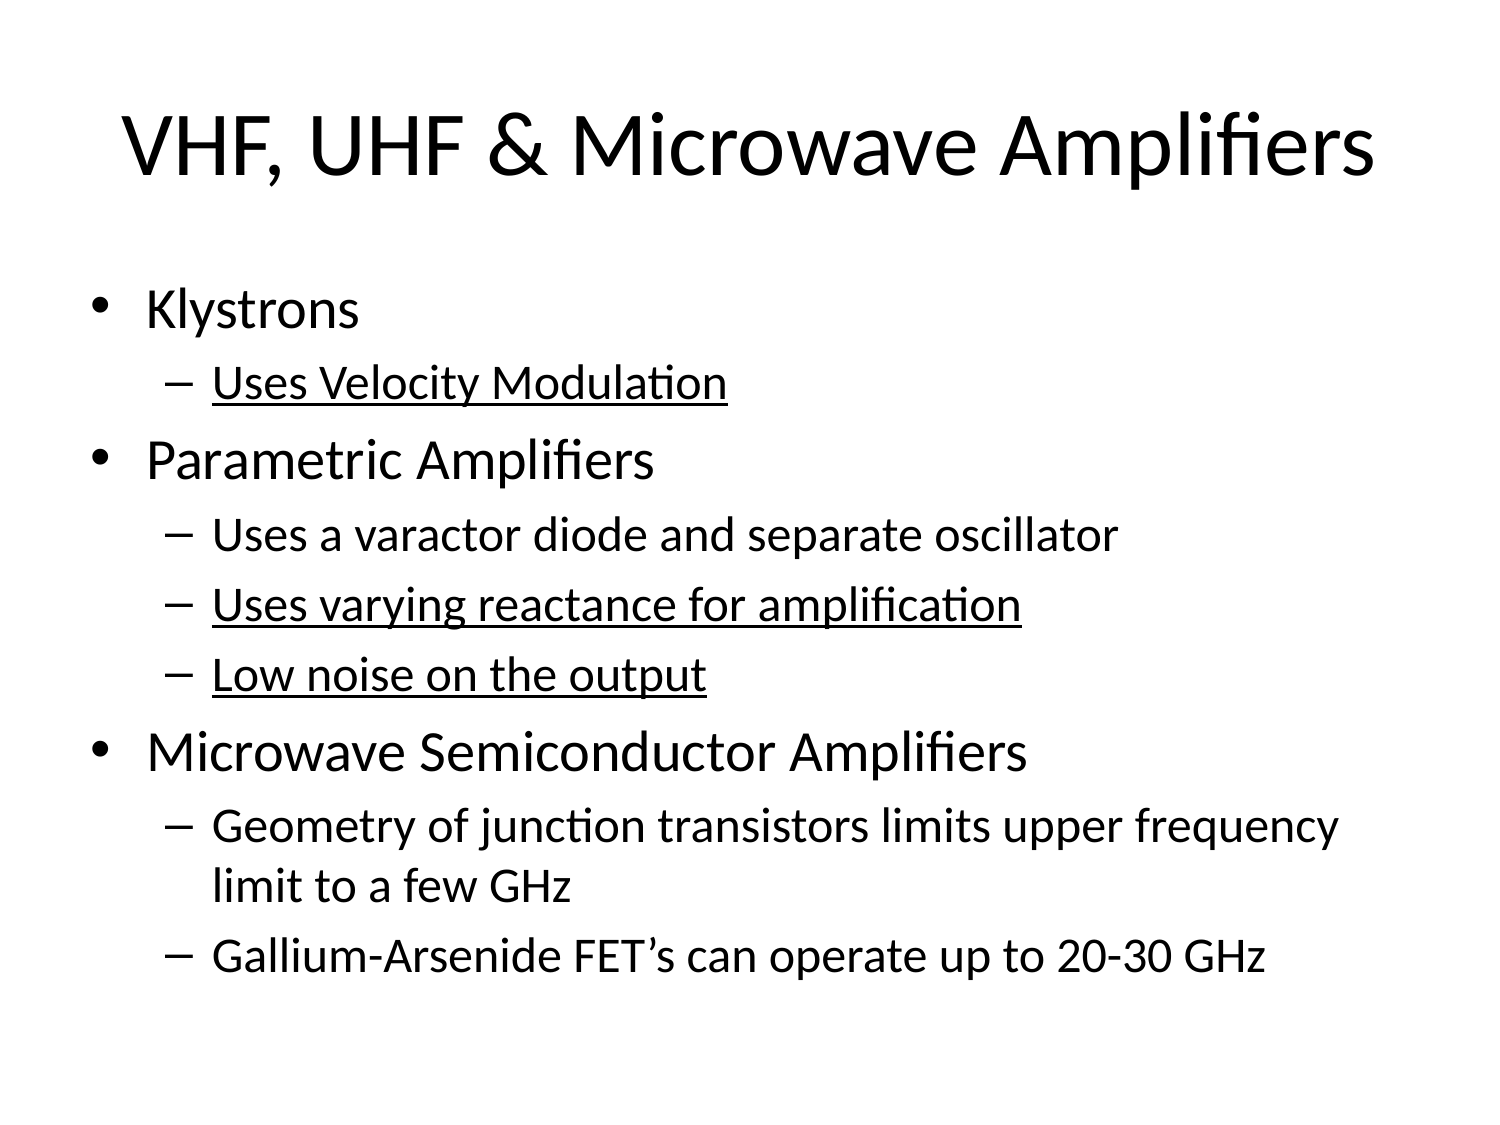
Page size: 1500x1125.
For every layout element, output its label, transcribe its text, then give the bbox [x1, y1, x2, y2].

list Klystrons Uses Velocity Modulation Parametric Amplifiers Uses a varactor diode and separate oscillator Uses varying reactance for amplification Low noise on the output Microwave Semiconductor Amplifiers Geometry of junction transistors limits upper frequency limit to a few GHz Gallium-Arsenide FET’s can operate up to 20-30 GHz [75, 262, 1425, 1005]
title VHF, UHF & Microwave Amplifiers [75, 45, 1425, 233]
